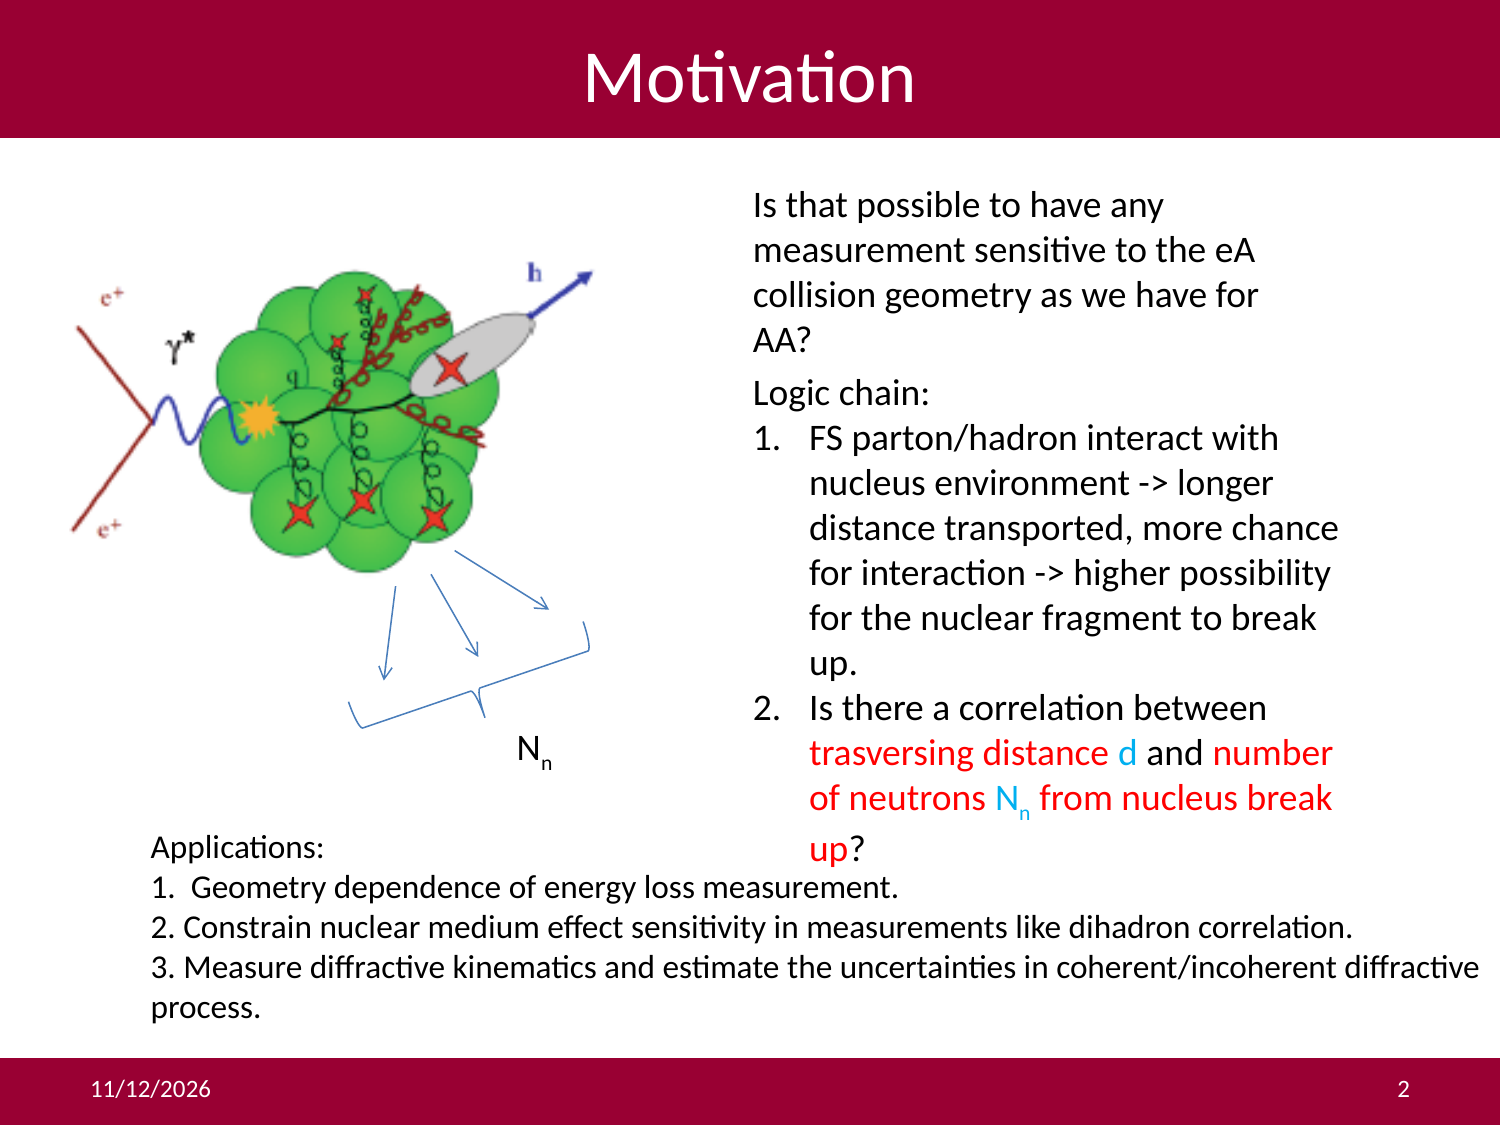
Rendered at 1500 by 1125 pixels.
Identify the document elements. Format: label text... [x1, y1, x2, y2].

text_box Logic chain: FS parton/hadron interact with nucleus environment -> longer distance transported, more chance for interaction -> higher possibility for the nuclear fragment to break up. Is there a correlation between trasversing distance d and number of neutrons Nn from nucleus break up? [738, 360, 1388, 818]
picture [29, 231, 633, 588]
text_box Applications: 1. Geometry dependence of energy loss measurement. 2. Constrain nuclear medium effect sensitivity in measurements like dihadron correlation. 3. Measure diffractive kinematics and estimate the uncertainties in coherent/incoherent diffractive process. [135, 818, 1500, 1033]
text_box Nn [501, 715, 573, 782]
title Motivation [75, 7, 1425, 138]
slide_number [75, 1057, 425, 1118]
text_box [383, 585, 396, 681]
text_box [430, 573, 479, 658]
text_box Is that possible to have any measurement sensitive to the eA collision geometry as we have for AA? [738, 172, 1306, 368]
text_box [454, 550, 550, 610]
text_box [347, 621, 590, 729]
slide_number 2 [1074, 1057, 1425, 1118]
